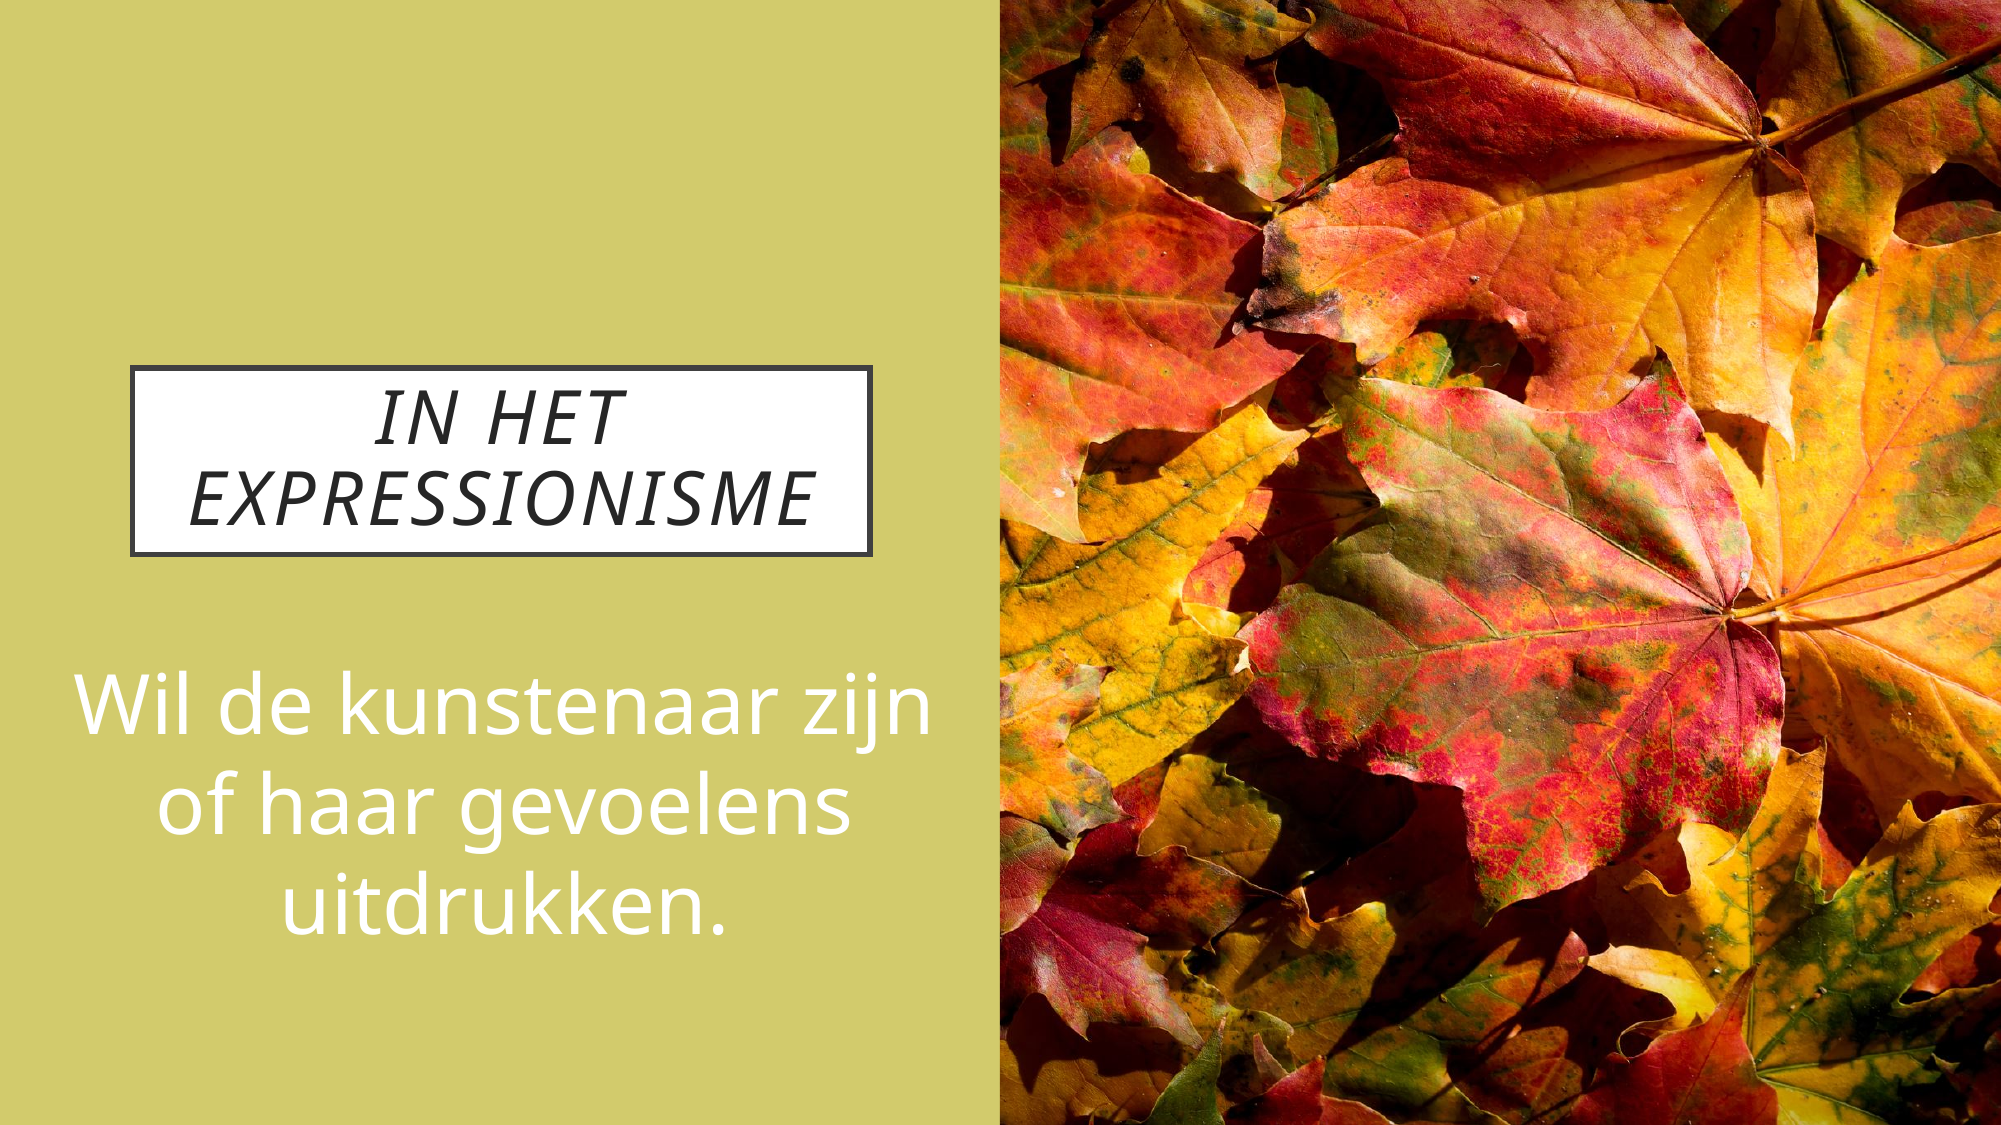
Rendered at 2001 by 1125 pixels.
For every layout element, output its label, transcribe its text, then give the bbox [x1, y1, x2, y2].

title In het Expressionisme [130, 365, 873, 557]
picture [999, 0, 2001, 1125]
list Wil de kunstenaar zijn of haar gevoelens uitdrukken. [55, 643, 955, 1077]
